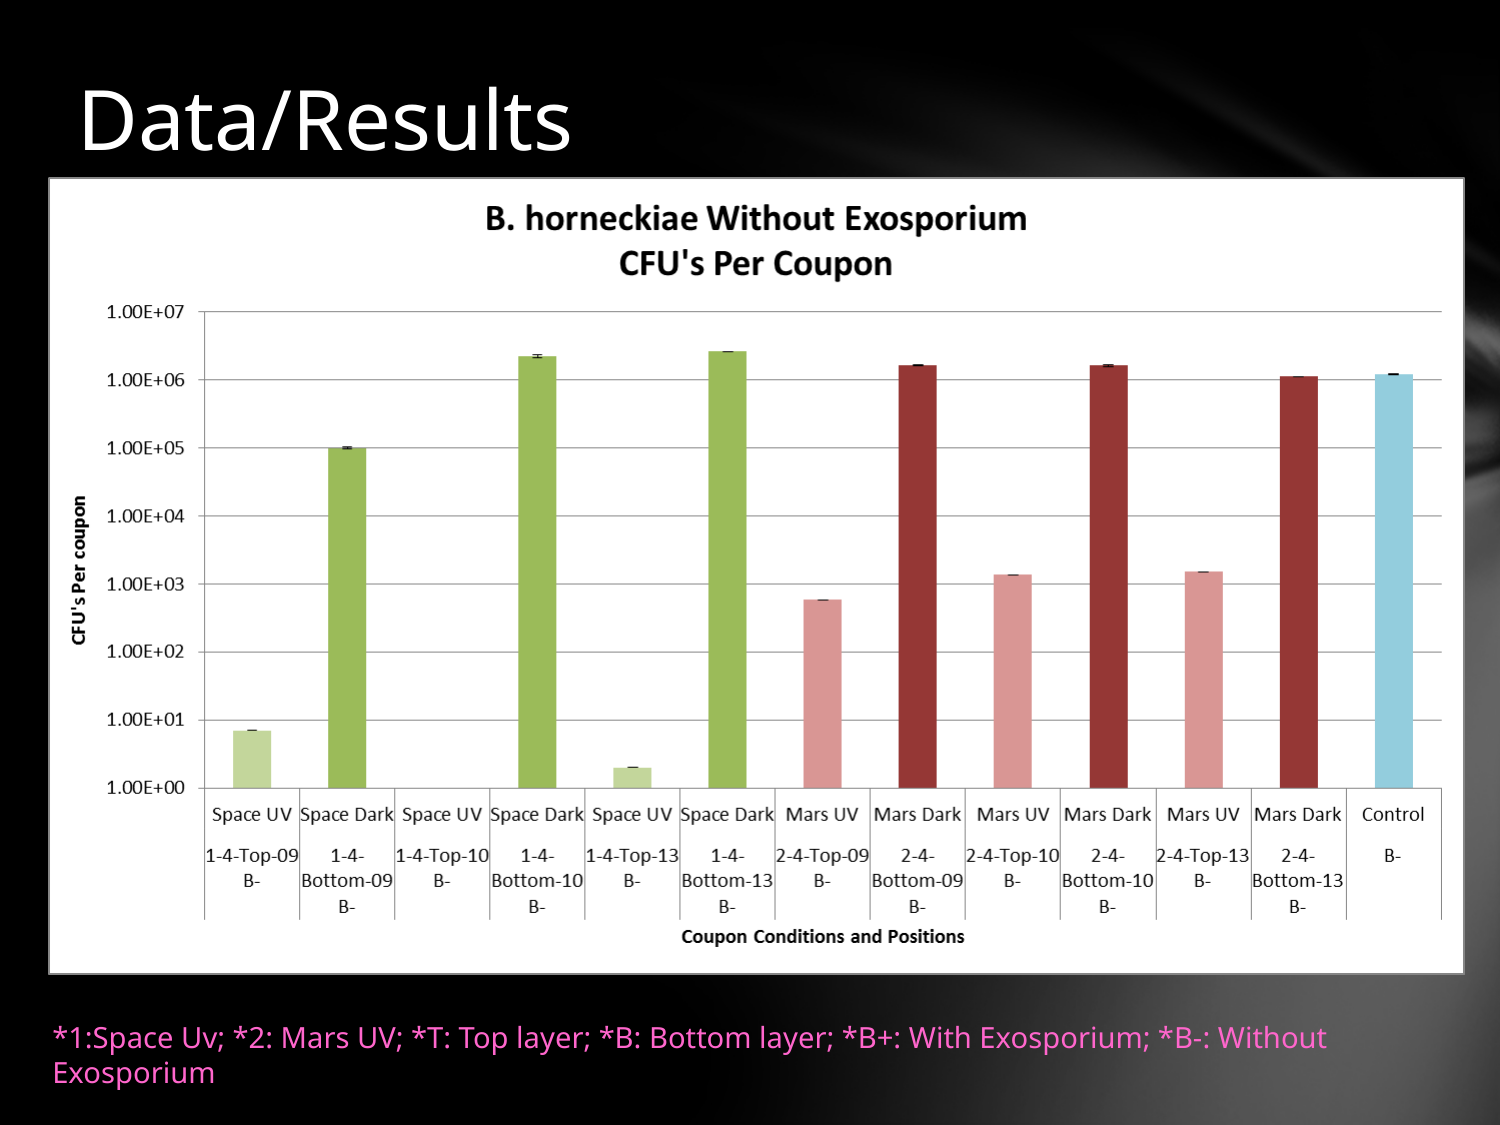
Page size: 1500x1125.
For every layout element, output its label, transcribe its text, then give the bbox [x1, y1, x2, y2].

text_box *1:Space Uv; *2: Mars UV; *T: Top layer; *B: Bottom layer; *B+: With Exosporium; *B-: Without Exosporium [37, 1012, 1475, 1098]
title Data/Results [62, 24, 1318, 175]
picture [47, 177, 1465, 976]
